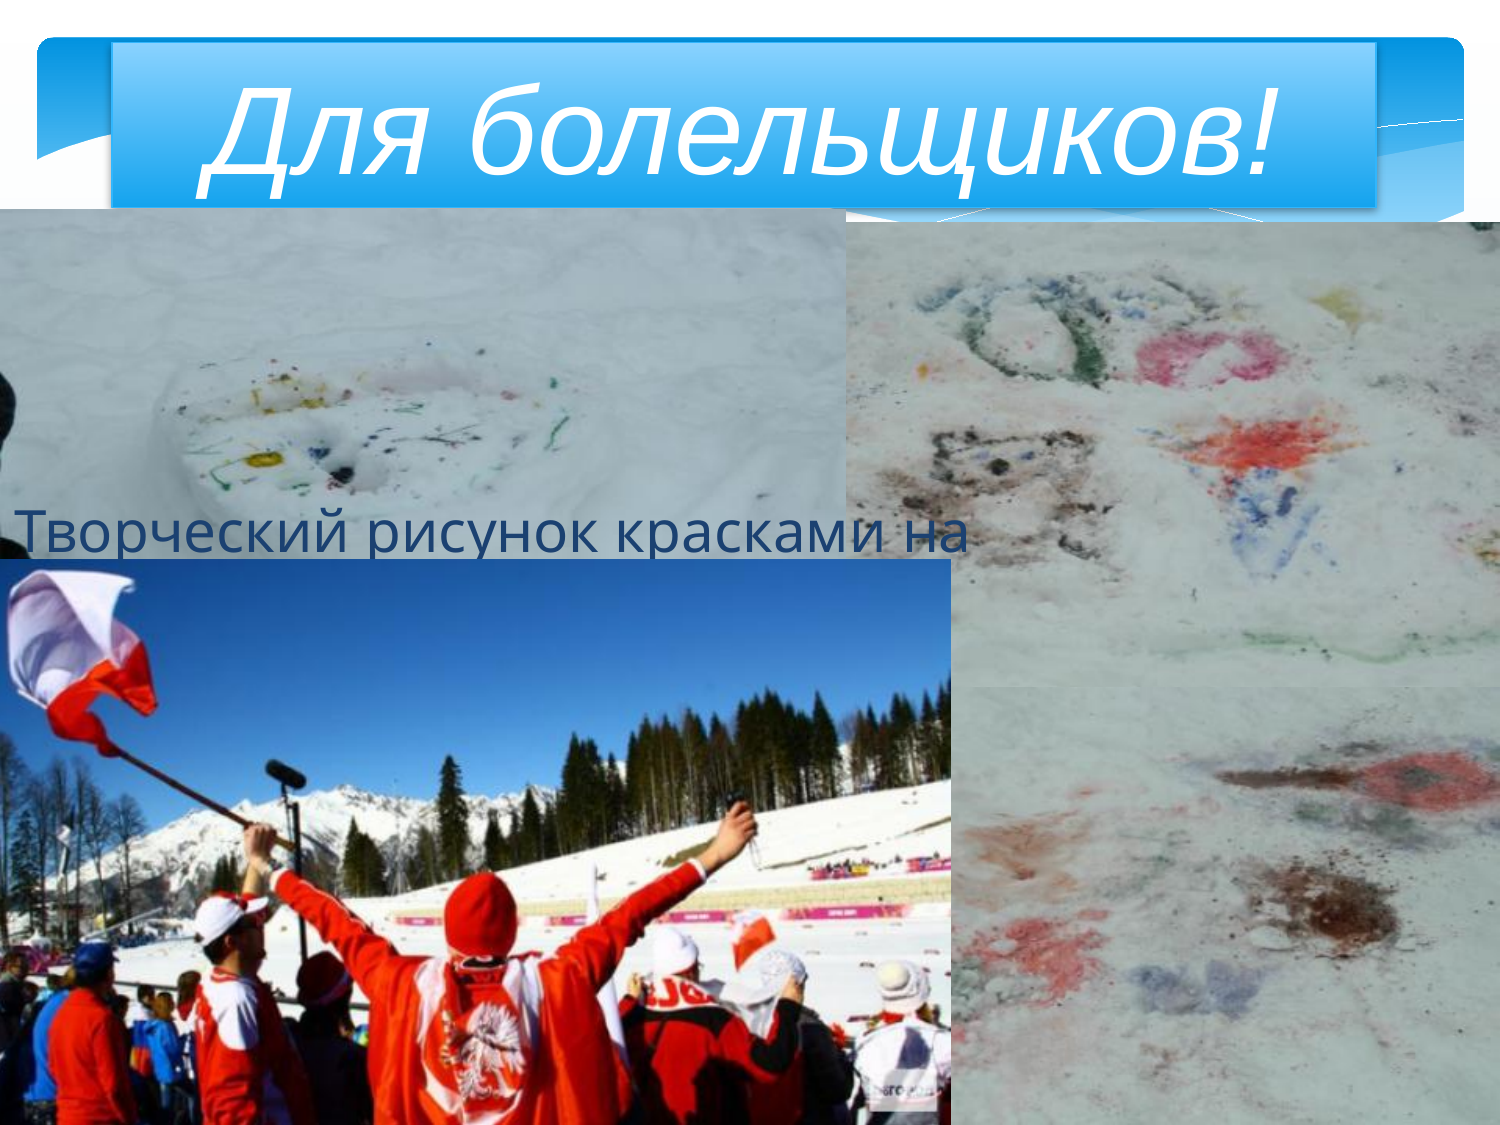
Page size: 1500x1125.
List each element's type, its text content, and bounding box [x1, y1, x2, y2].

picture [0, 209, 1500, 1125]
text_box Для болельщиков! [114, 44, 1374, 206]
